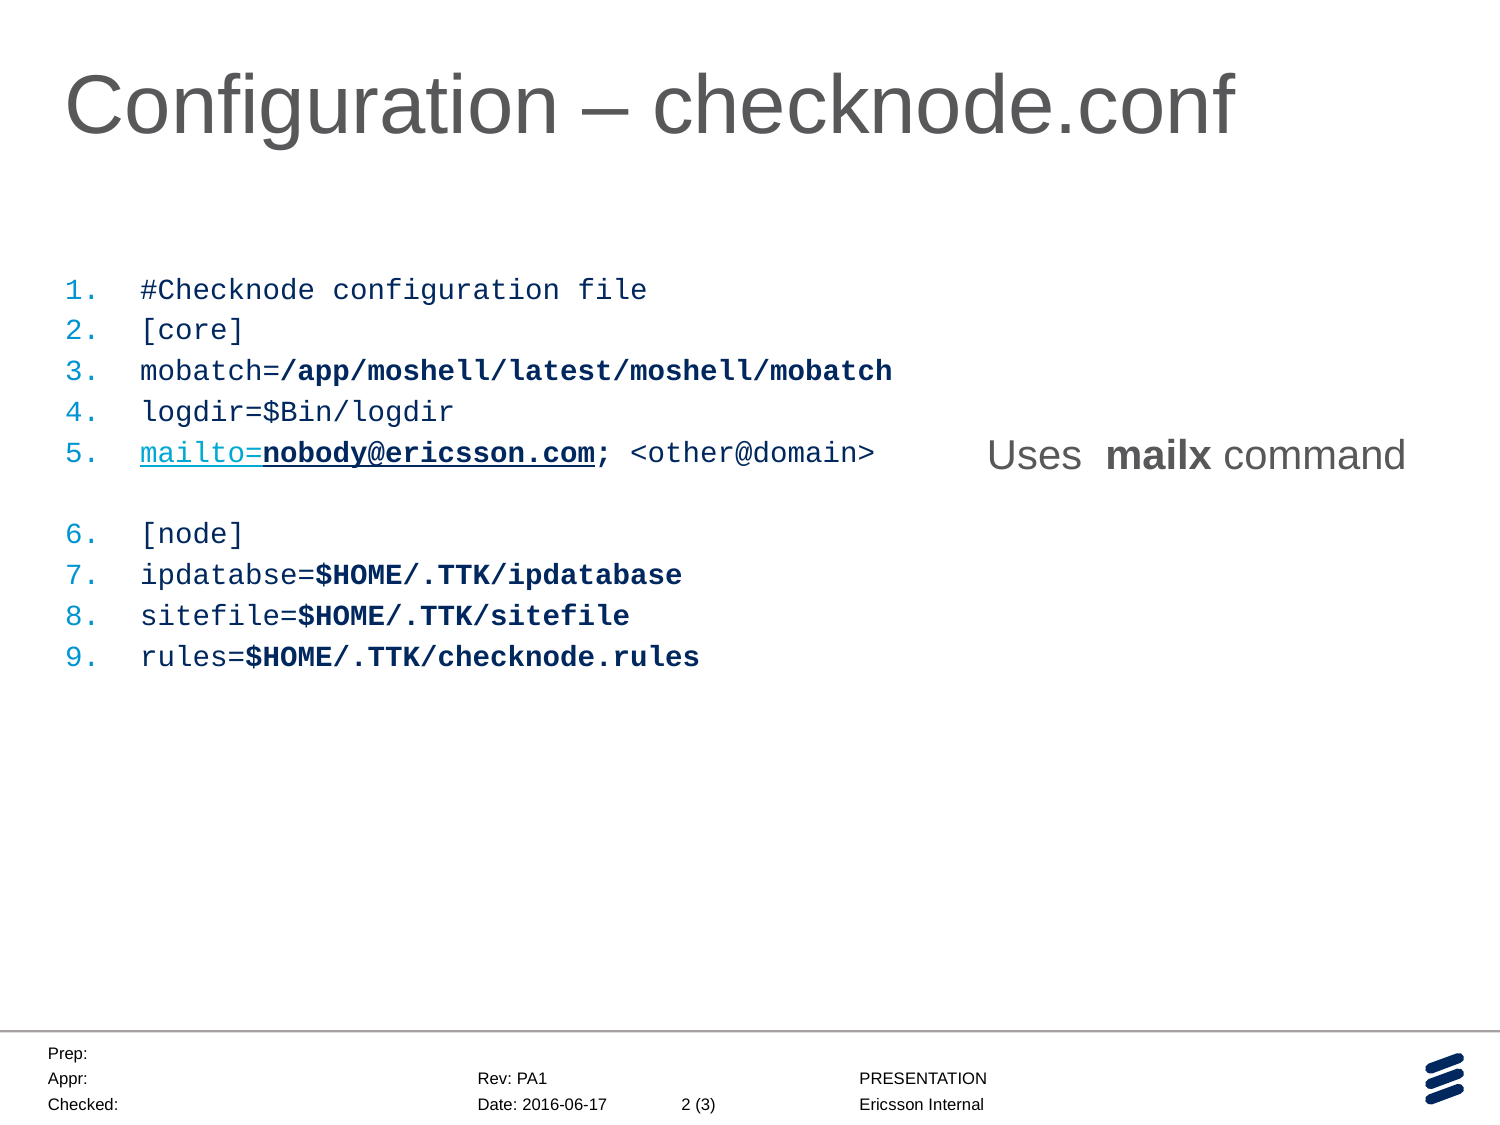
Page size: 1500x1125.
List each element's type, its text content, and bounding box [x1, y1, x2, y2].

list #Checknode configuration file [core] mobatch=/app/moshell/latest/moshell/mobatch logdir=$Bin/logdir mailto=nobody@ericsson.com; <other@domain> [node] ipdatabse=$HOME/.TTK/ipdatabase sitefile=$HOME/.TTK/sitefile rules=$HOME/.TTK/checknode.rules [49, 262, 920, 717]
text_box Uses mailx command [972, 420, 1443, 486]
title Configuration – checknode.conf [49, 49, 1375, 241]
